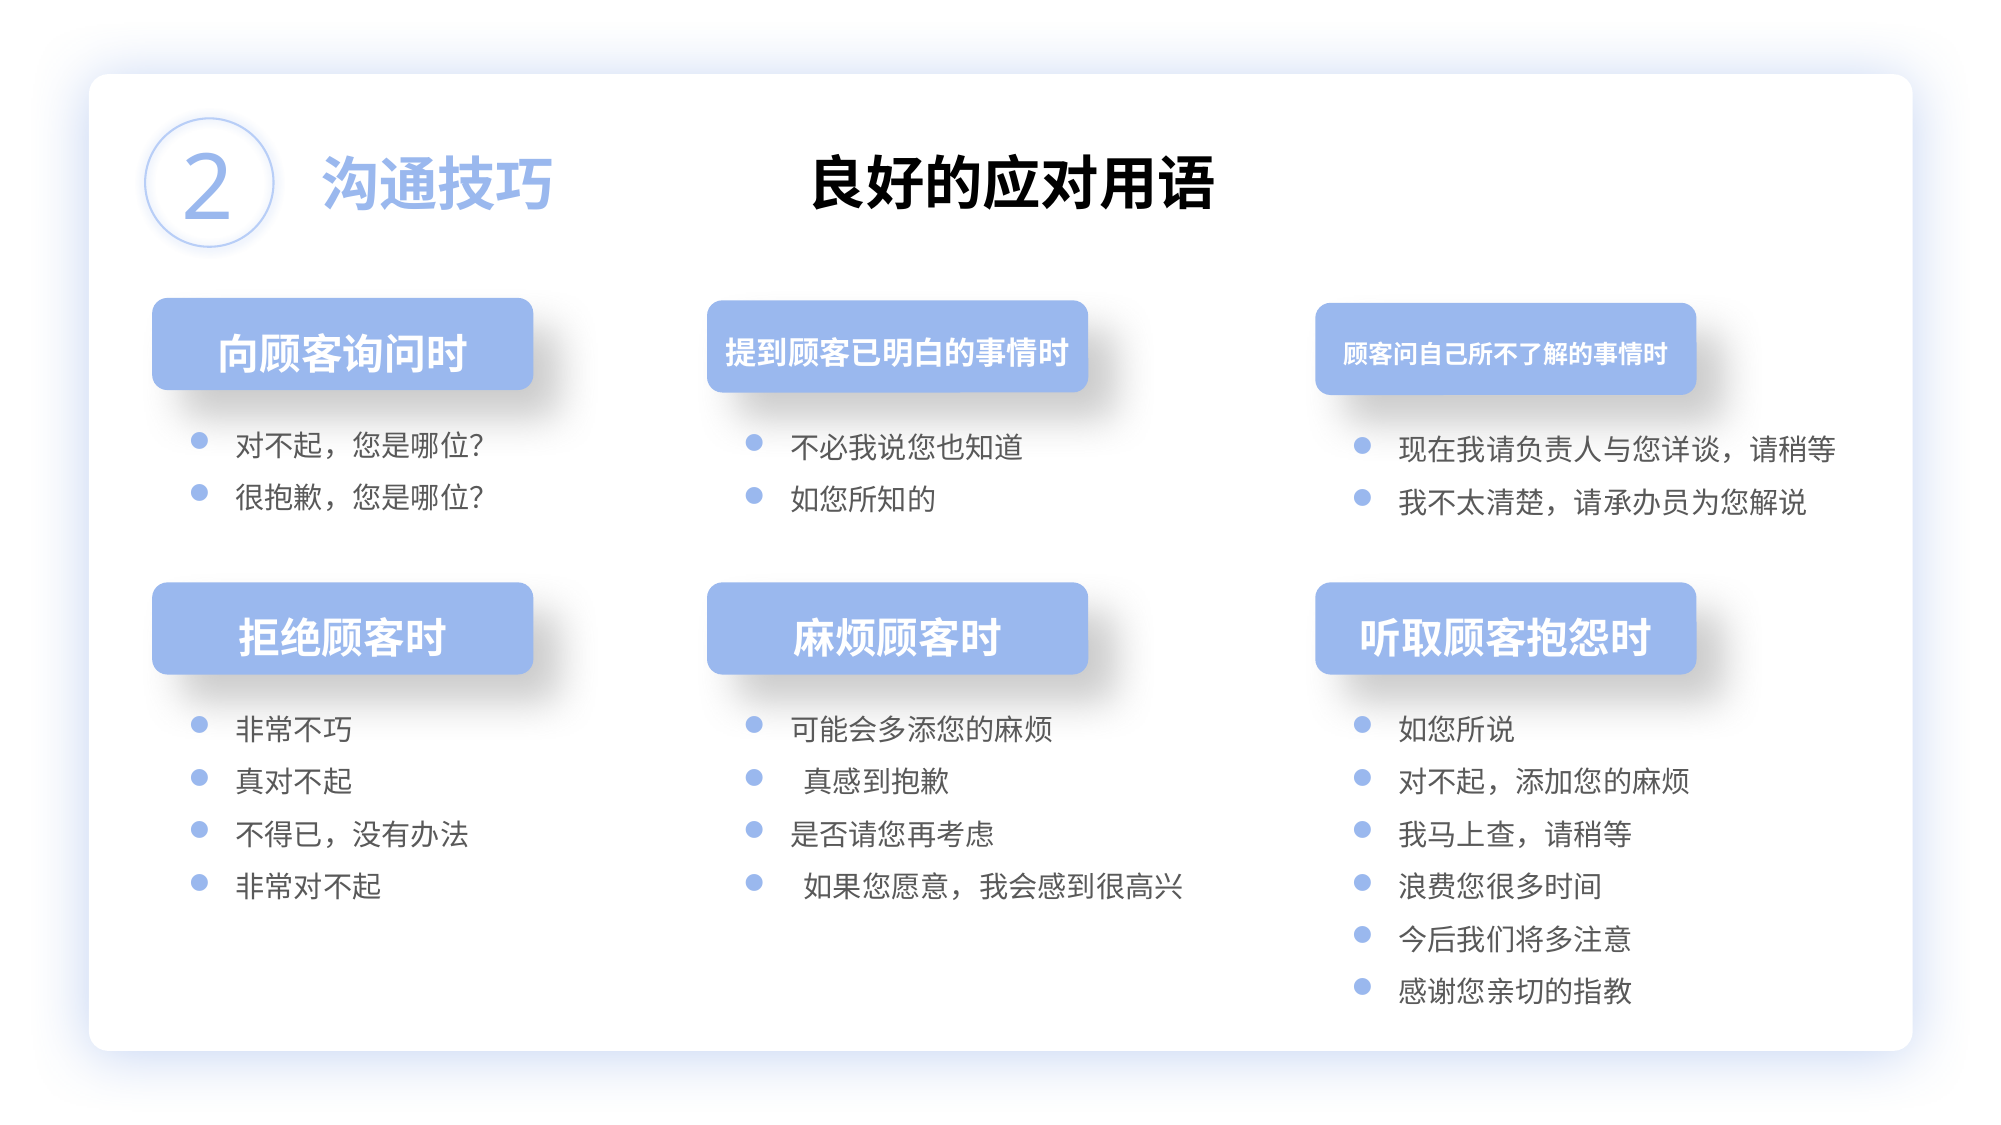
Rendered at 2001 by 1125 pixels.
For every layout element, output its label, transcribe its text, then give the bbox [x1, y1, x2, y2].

text_box 不必我说您也知道 如您所知的 [728, 404, 1117, 524]
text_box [706, 579, 1089, 675]
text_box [152, 295, 534, 391]
text_box 可能会多添您的麻烦 真感到抱歉 是否请您再考虑 如果您愿意，我会感到很高兴 [728, 686, 1278, 911]
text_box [1315, 579, 1697, 675]
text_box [152, 579, 534, 675]
text_box 良好的应对用语 [619, 147, 1404, 232]
text_box 现在我请负责人与您详谈，请稍等 我不太清楚，请承办员为您解说 [1336, 406, 1926, 527]
text_box 如您所说 对不起，添加您的麻烦 我马上查，请稍等 浪费您很多时间 今后我们将多注意 感谢您亲切的指教 [1336, 686, 1765, 1016]
text_box 非常不巧 真对不起 不得已，没有办法 非常对不起 [173, 686, 563, 911]
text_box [706, 300, 1089, 393]
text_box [1315, 302, 1697, 395]
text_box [145, 118, 274, 247]
text_box 对不起，您是哪位？ 很抱歉，您是哪位？ [173, 401, 563, 522]
text_box 沟通技巧 [306, 139, 781, 225]
